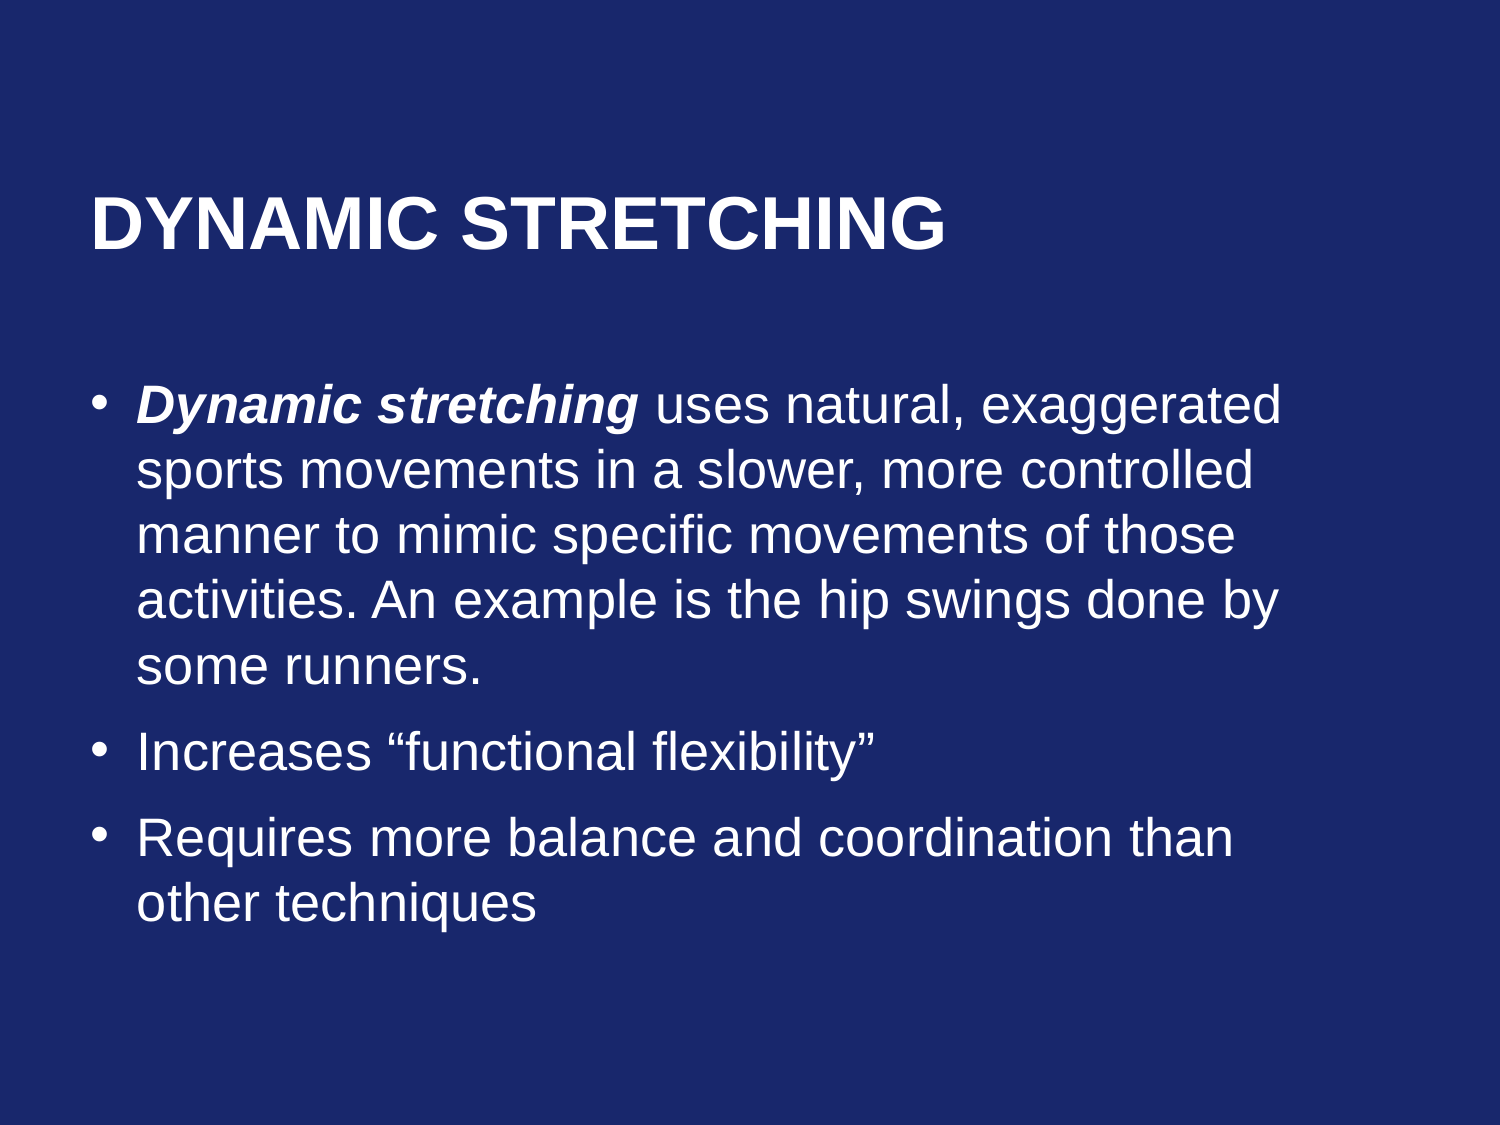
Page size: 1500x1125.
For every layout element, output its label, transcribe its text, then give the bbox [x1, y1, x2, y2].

title Dynamic Stretching [75, 99, 1350, 339]
list Dynamic stretching uses natural, exaggerated sports movements in a slower, more controlled manner to mimic specific movements of those activities. An example is the hip swings done by some runners. Increases “functional flexibility” Requires more balance and coordination than other techniques [75, 351, 1350, 950]
